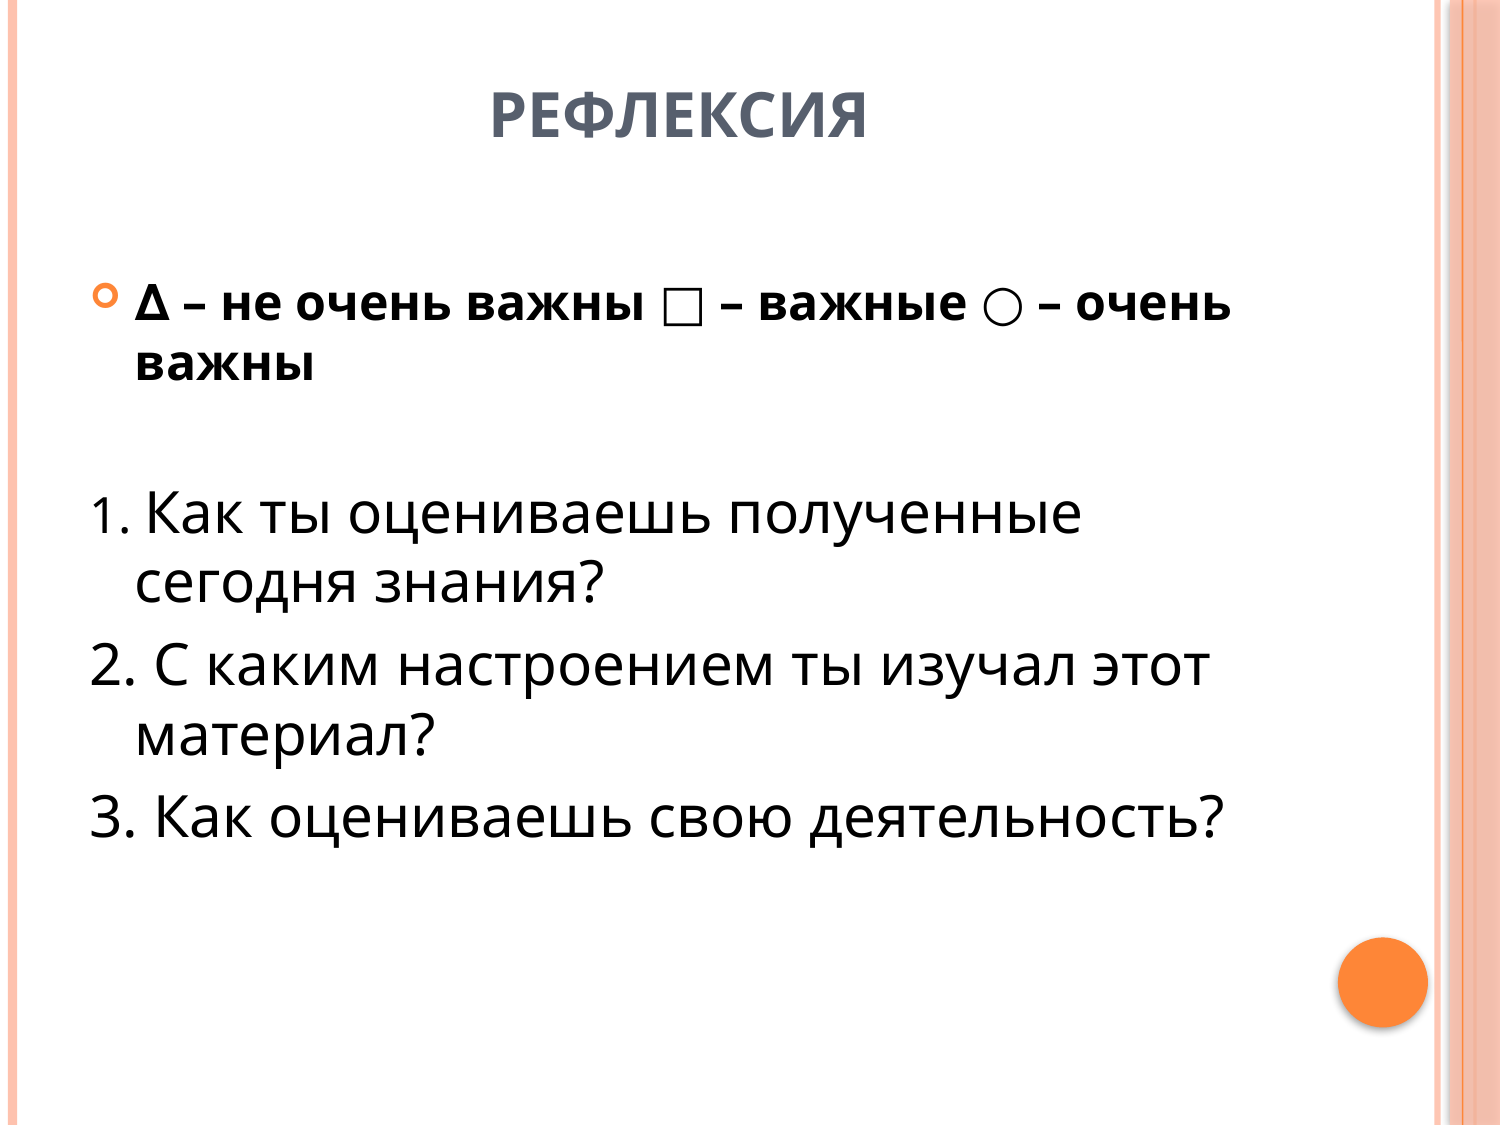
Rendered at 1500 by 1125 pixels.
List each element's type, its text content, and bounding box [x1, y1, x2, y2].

list ∆ – не очень важны □ – важные ○ – очень важны 1. Как ты оцениваешь полученные сегодня знания? 2. С каким настроением ты изучал этот материал? 3. Как оцениваешь свою деятельность? [75, 262, 1300, 1062]
title Рефлексия [75, 45, 1300, 233]
